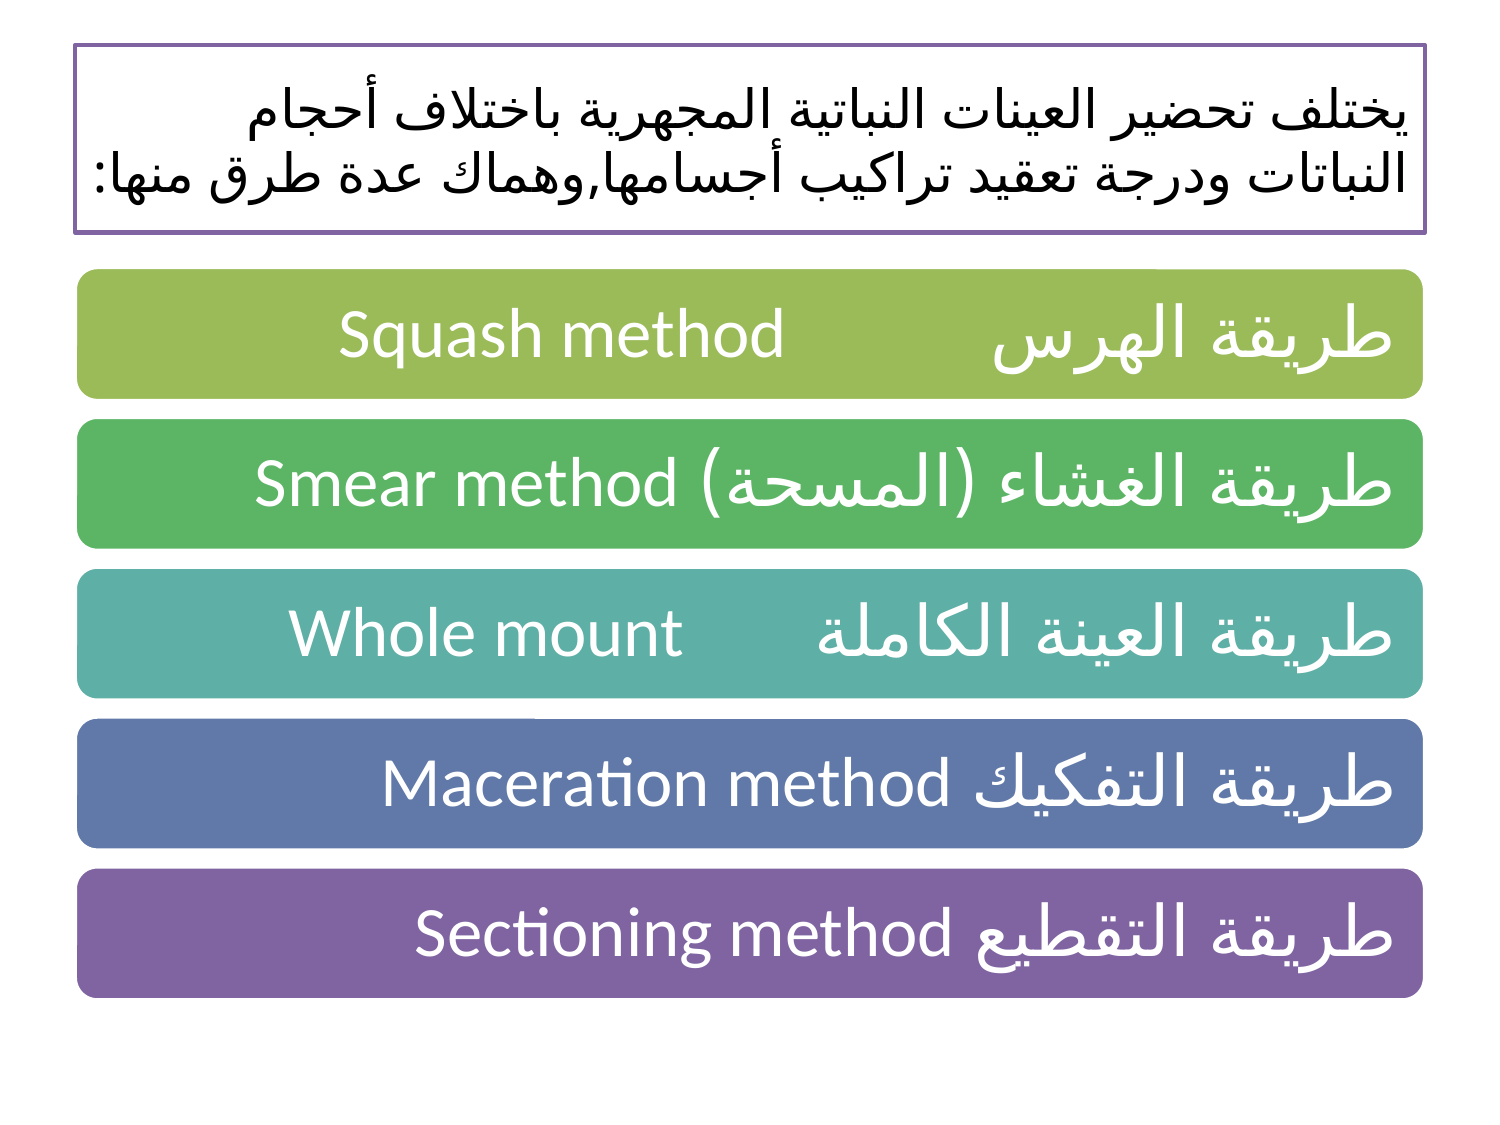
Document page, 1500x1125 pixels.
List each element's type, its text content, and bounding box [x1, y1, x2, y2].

title يختلف تحضير العينات النباتية المجهرية باختلاف أحجام النباتات ودرجة تعقيد تراكيب أجسامها,وهماك عدة طرق منها: [73, 43, 1427, 235]
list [74, 262, 1426, 1006]
